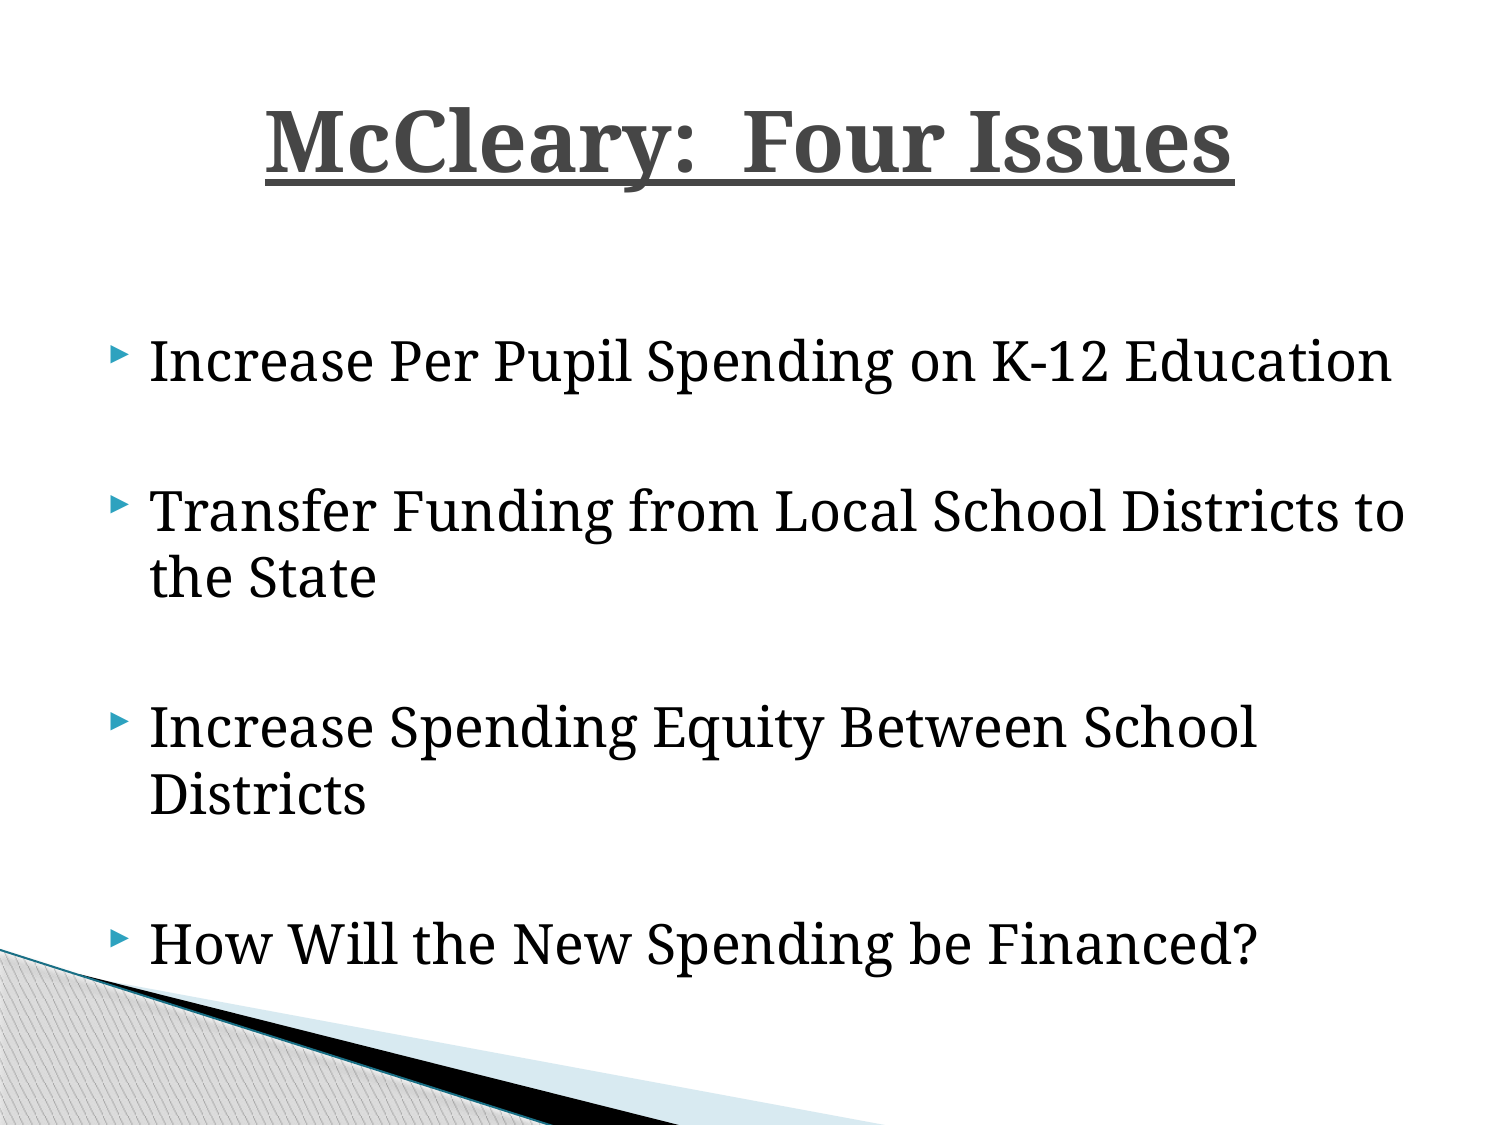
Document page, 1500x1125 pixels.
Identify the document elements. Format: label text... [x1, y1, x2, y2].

title McCleary: Four Issues [75, 45, 1425, 233]
list Increase Per Pupil Spending on K-12 Education Transfer Funding from Local School Districts to the State Increase Spending Equity Between School Districts How Will the New Spending be Financed? [75, 243, 1425, 986]
